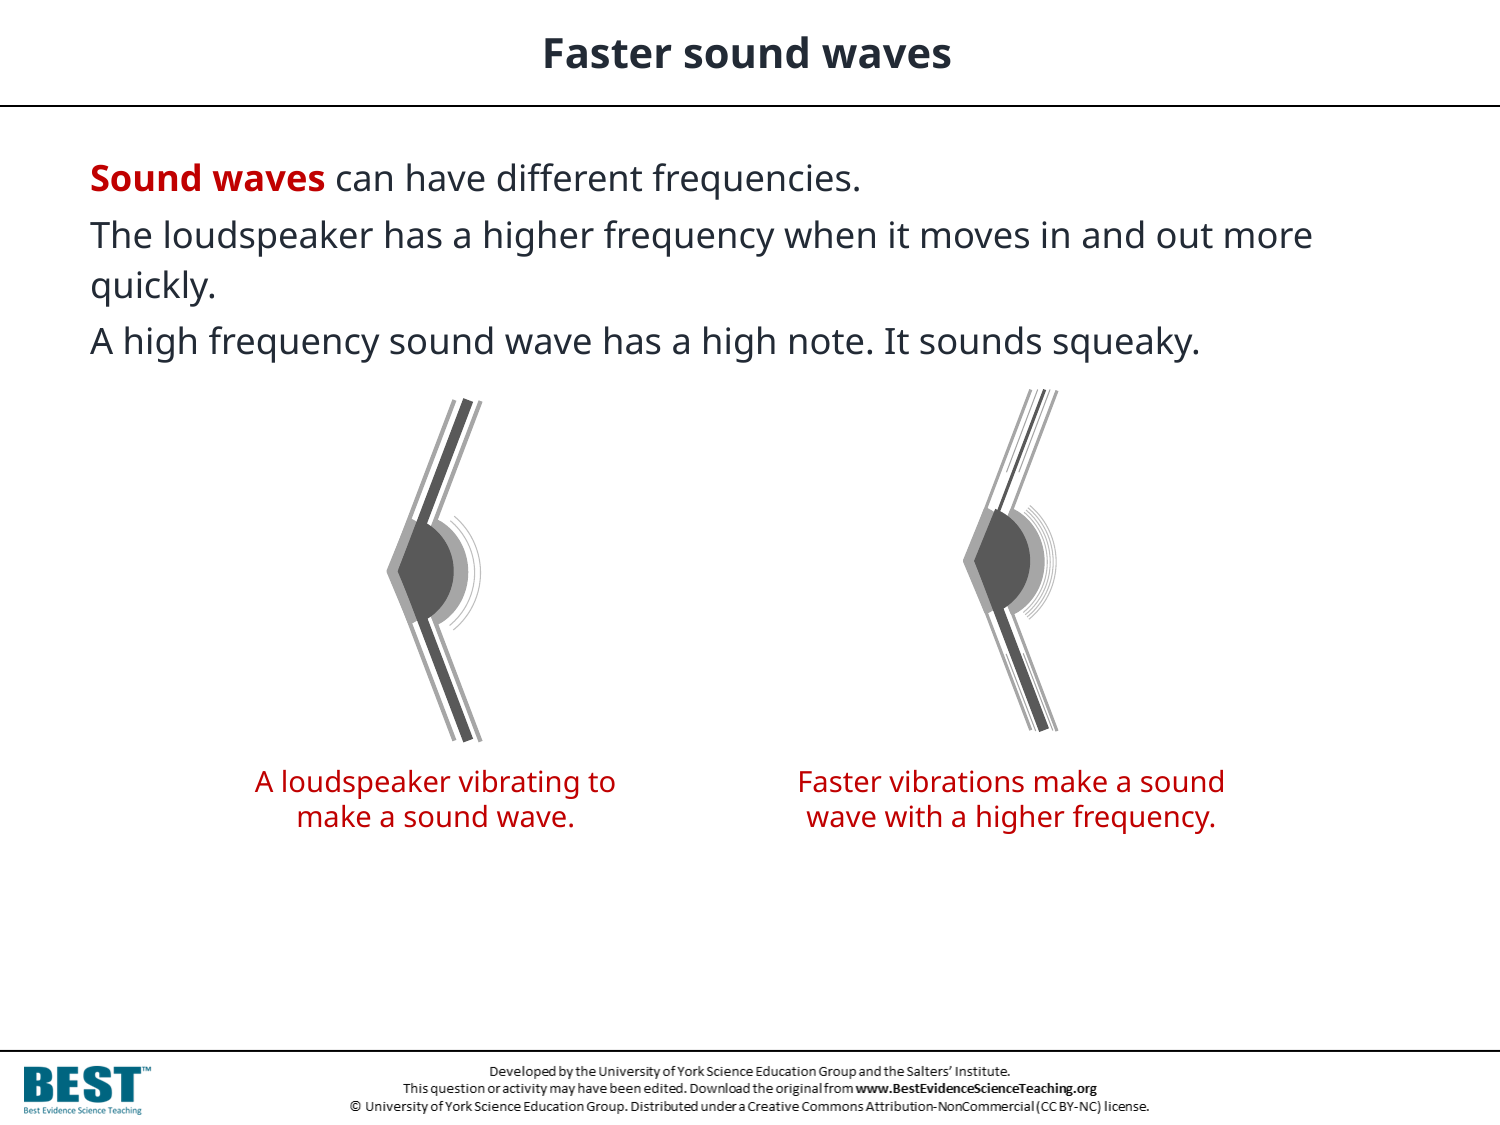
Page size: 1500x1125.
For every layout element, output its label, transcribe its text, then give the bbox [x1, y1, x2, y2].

picture [0, 105, 1500, 1125]
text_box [235, 389, 1266, 842]
text_box Faster sound waves [23, 4, 1471, 99]
